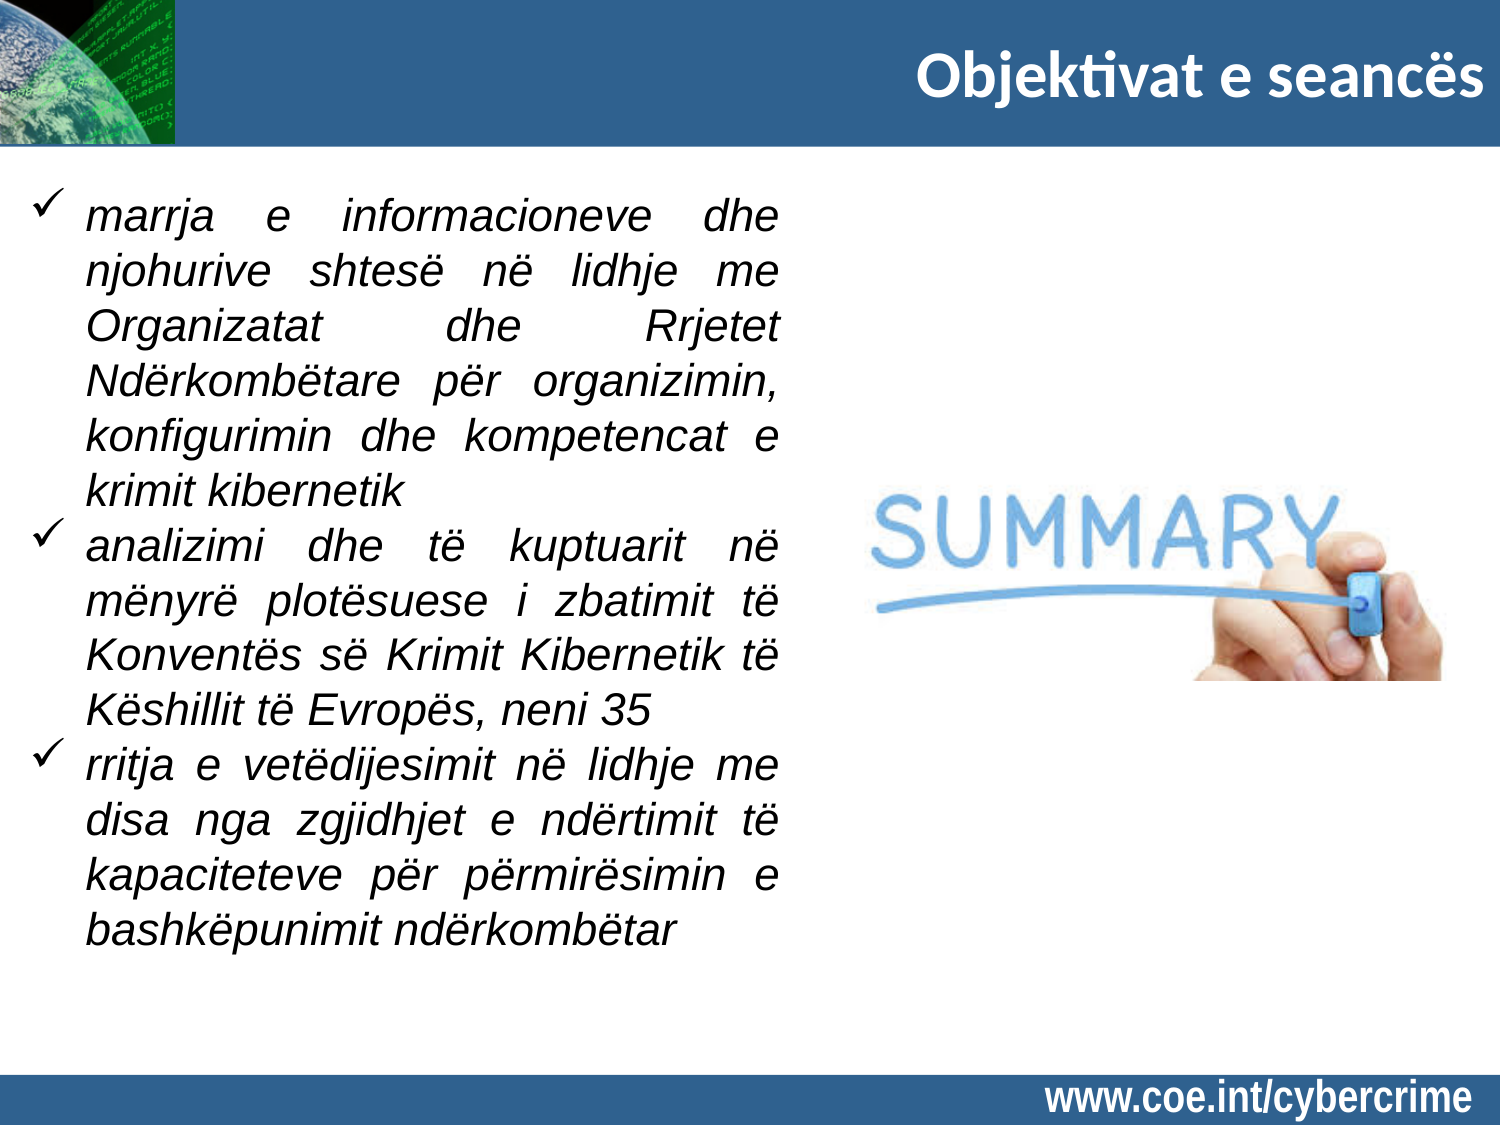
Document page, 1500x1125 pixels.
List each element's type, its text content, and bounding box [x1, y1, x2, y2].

text_box Objektivat e seancës [177, 0, 1500, 149]
text_box [0, 1073, 1030, 1125]
text_box www.coe.int/cybercrime [1030, 1059, 1500, 1125]
text_box marrja e informacioneve dhe njohurive shtesë në lidhje me Organizatat dhe Rrjetet Ndërkombëtare për organizimin, konfigurimin dhe kompetencat e krimit kibernetik analizimi dhe të kuptuarit në mënyrë plotësuese i zbatimit të Konventës së Krimit Kibernetik të Këshillit të Evropës, neni 35 rritja e vetëdijesimit në lidhje me disa nga zgjidhjet e ndërtimit të kapaciteteve për përmirësimin e bashkëpunimit ndërkombëtar [14, 177, 795, 963]
picture [794, 443, 1461, 682]
picture [0, 0, 175, 144]
